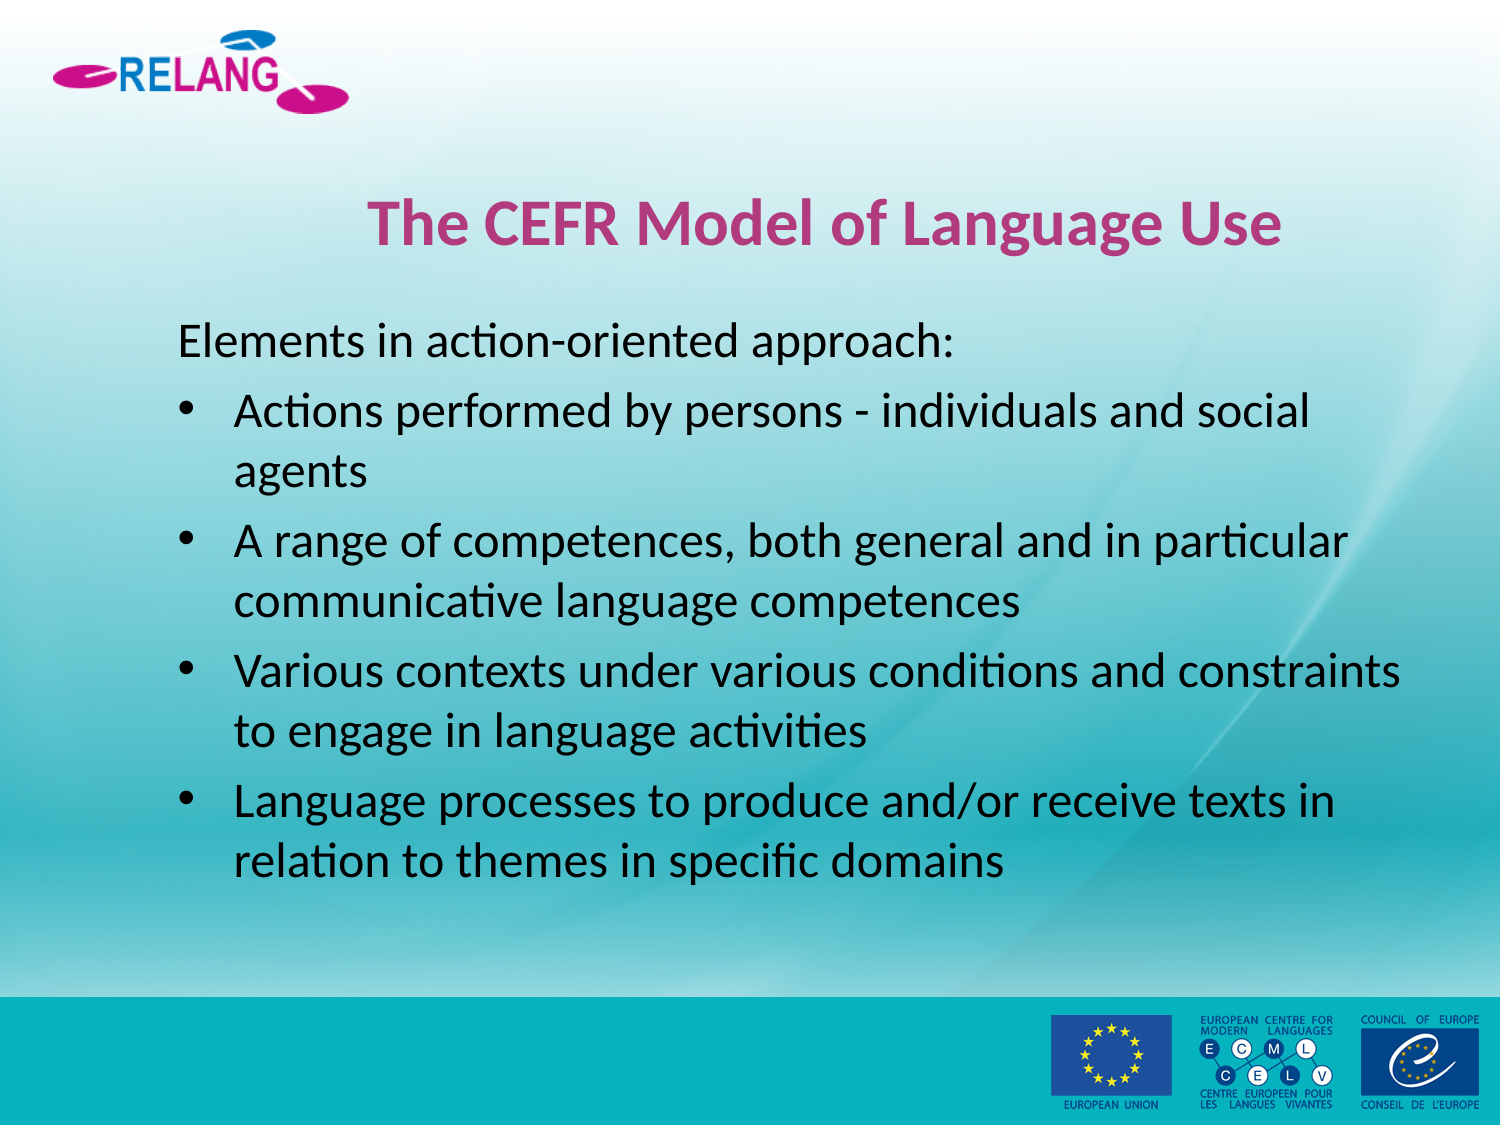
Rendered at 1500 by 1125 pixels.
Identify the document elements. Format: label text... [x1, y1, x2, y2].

title The CEFR Model of Language Use [150, 125, 1500, 313]
list Elements in action-oriented approach: Actions performed by persons - individuals and social agents A range of competences, both general and in particular communicative language competences Various contexts under various conditions and constraints to engage in language activities Language processes to produce and/or receive texts in relation to themes in specific domains [162, 299, 1438, 875]
picture [0, 0, 1500, 1125]
